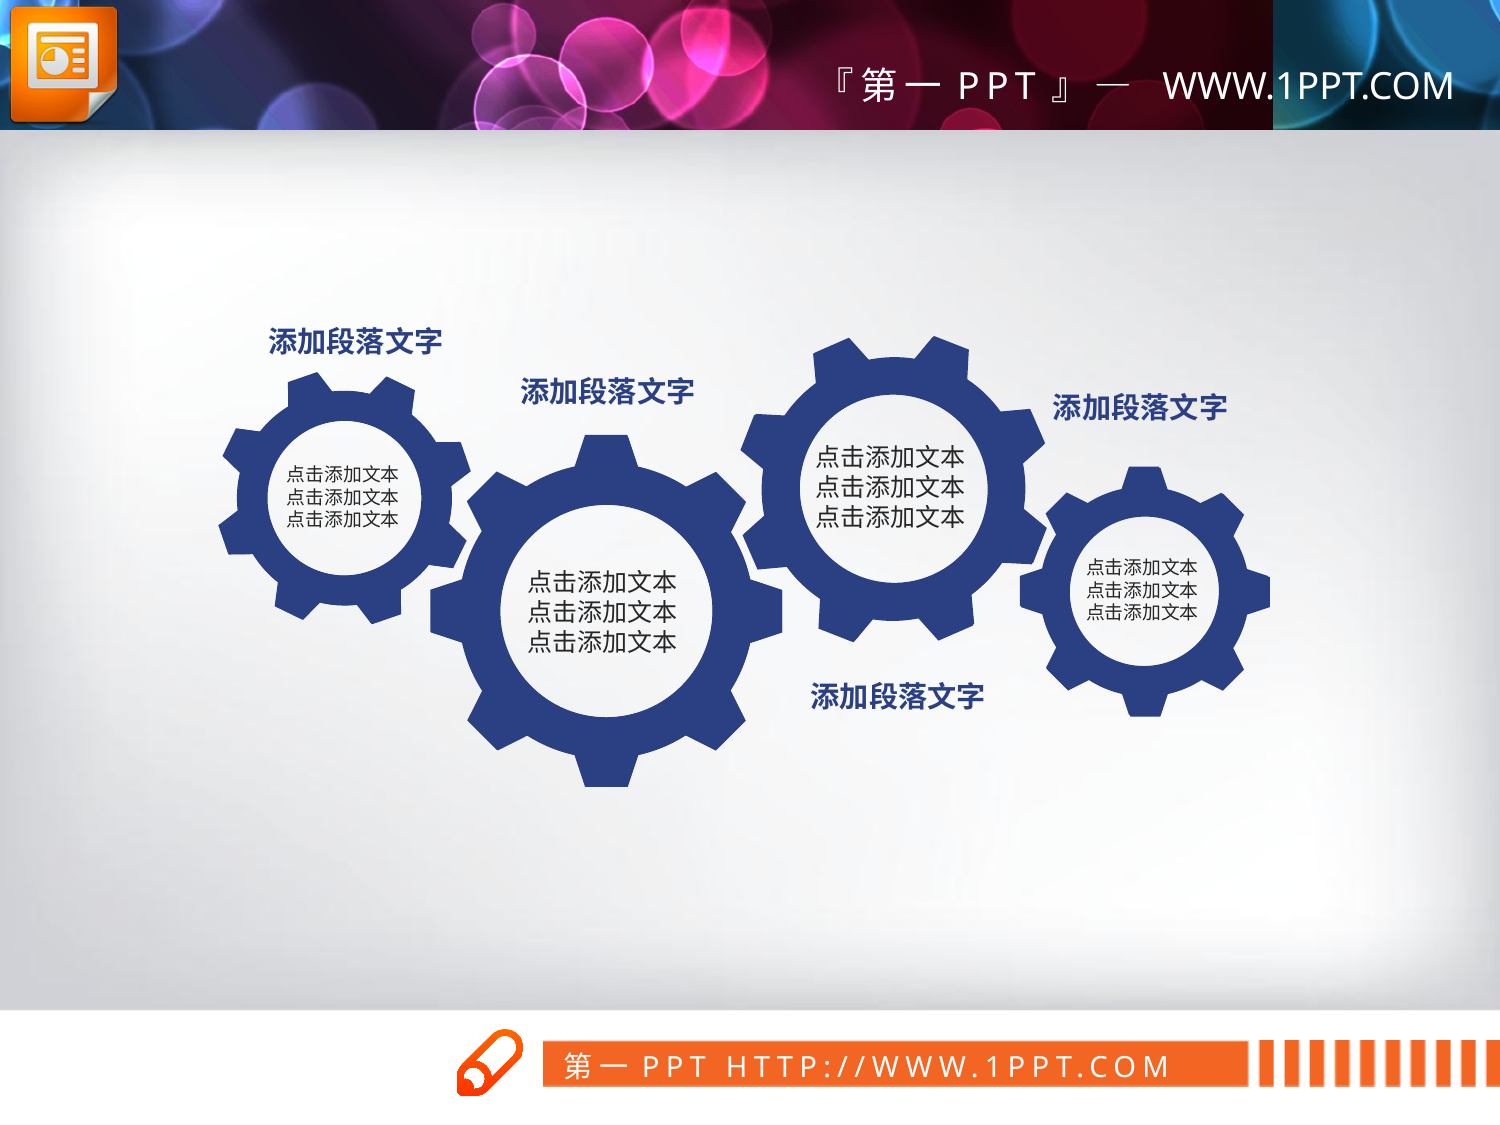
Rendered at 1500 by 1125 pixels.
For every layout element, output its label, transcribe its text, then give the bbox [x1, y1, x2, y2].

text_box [1020, 467, 1270, 717]
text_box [736, 332, 1050, 647]
text_box 添加段落文字 [241, 308, 471, 367]
text_box 添加段落文字 [1056, 374, 1256, 439]
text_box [430, 434, 783, 788]
text_box 添加段落文字 [788, 664, 1013, 729]
picture [543, 1040, 1500, 1087]
text_box 添加段落文字 [493, 359, 723, 424]
picture [0, 0, 1500, 1012]
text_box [216, 369, 472, 627]
